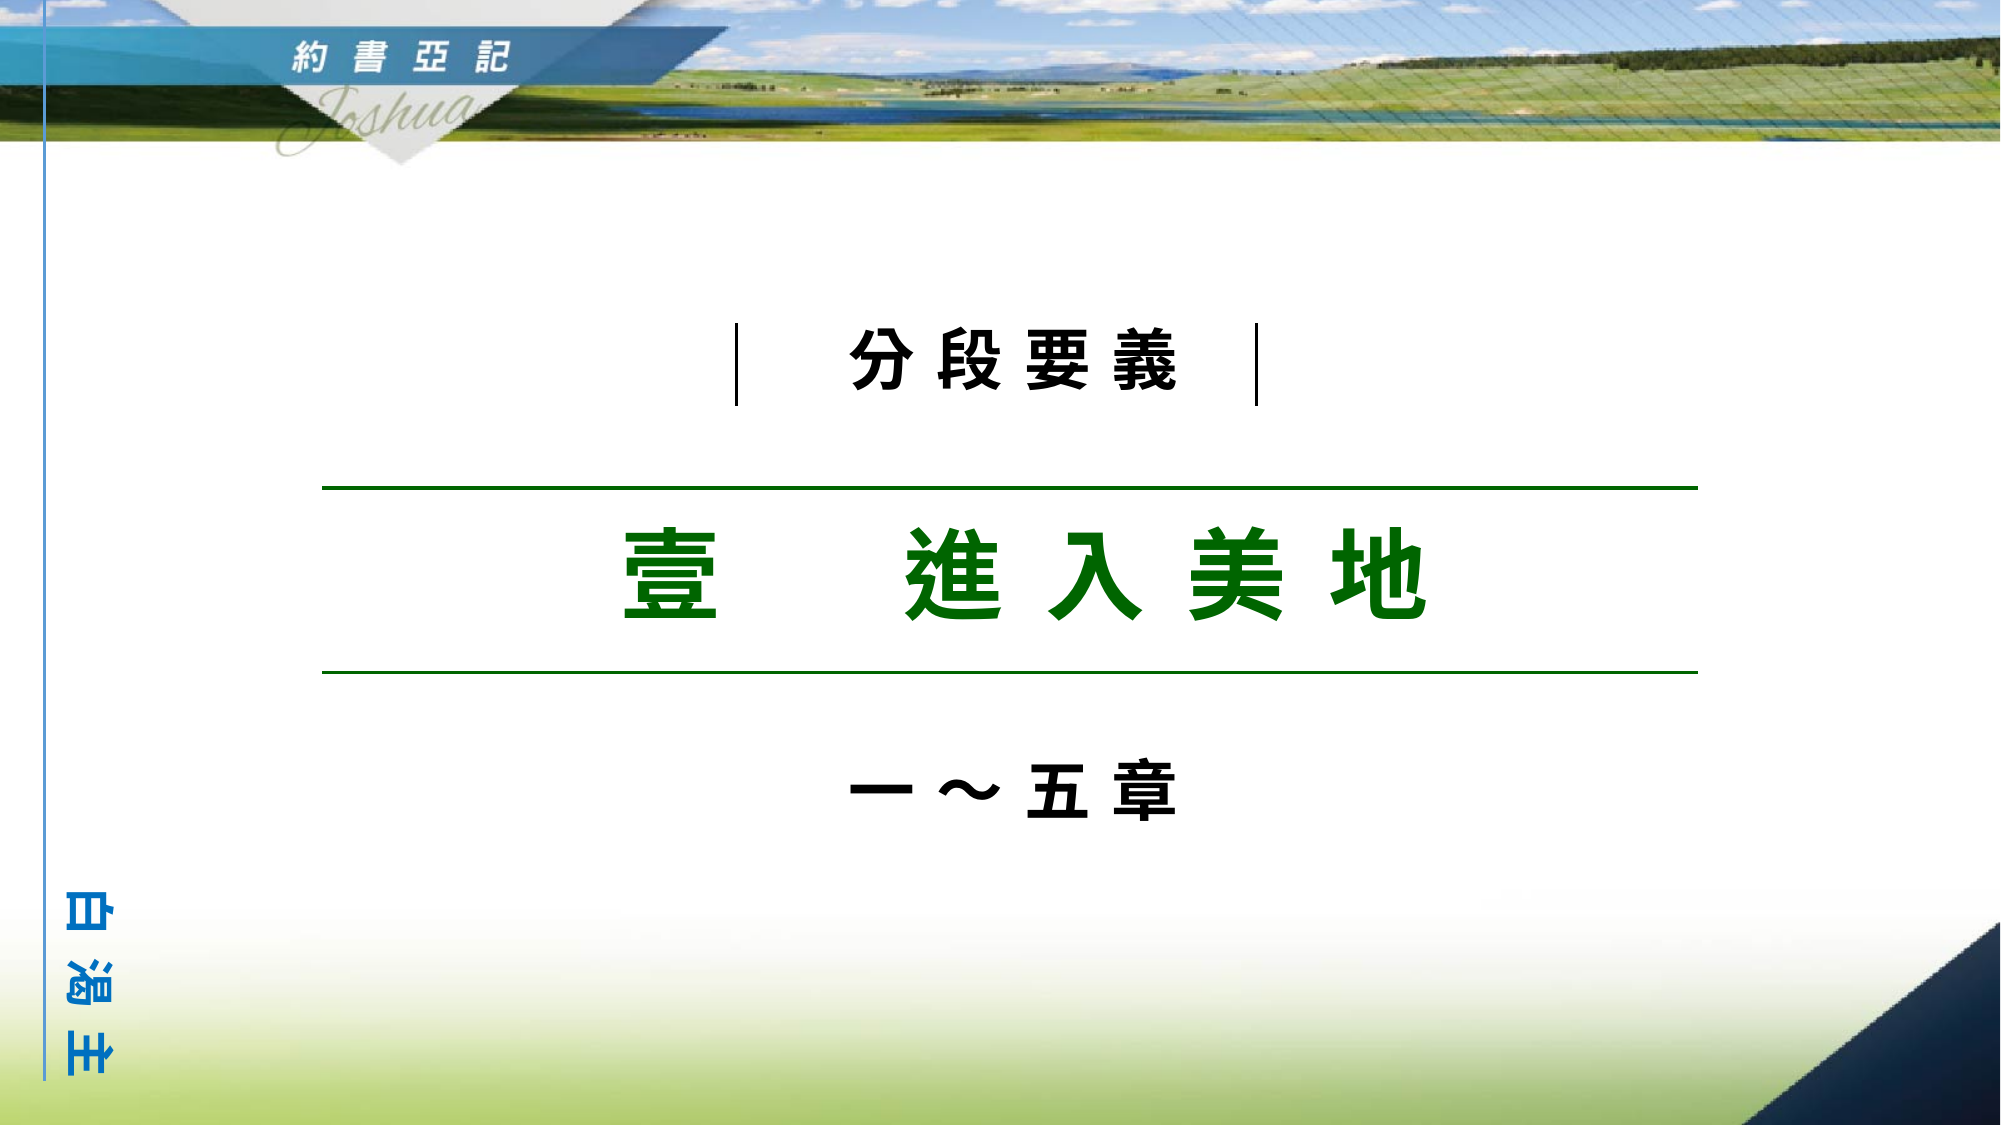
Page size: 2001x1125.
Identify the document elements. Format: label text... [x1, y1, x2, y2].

text_box 一～五章 [793, 741, 1235, 837]
text_box 白渴主 [38, 871, 130, 1110]
picture [0, 0, 2001, 1125]
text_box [322, 487, 1698, 673]
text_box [736, 310, 1257, 407]
